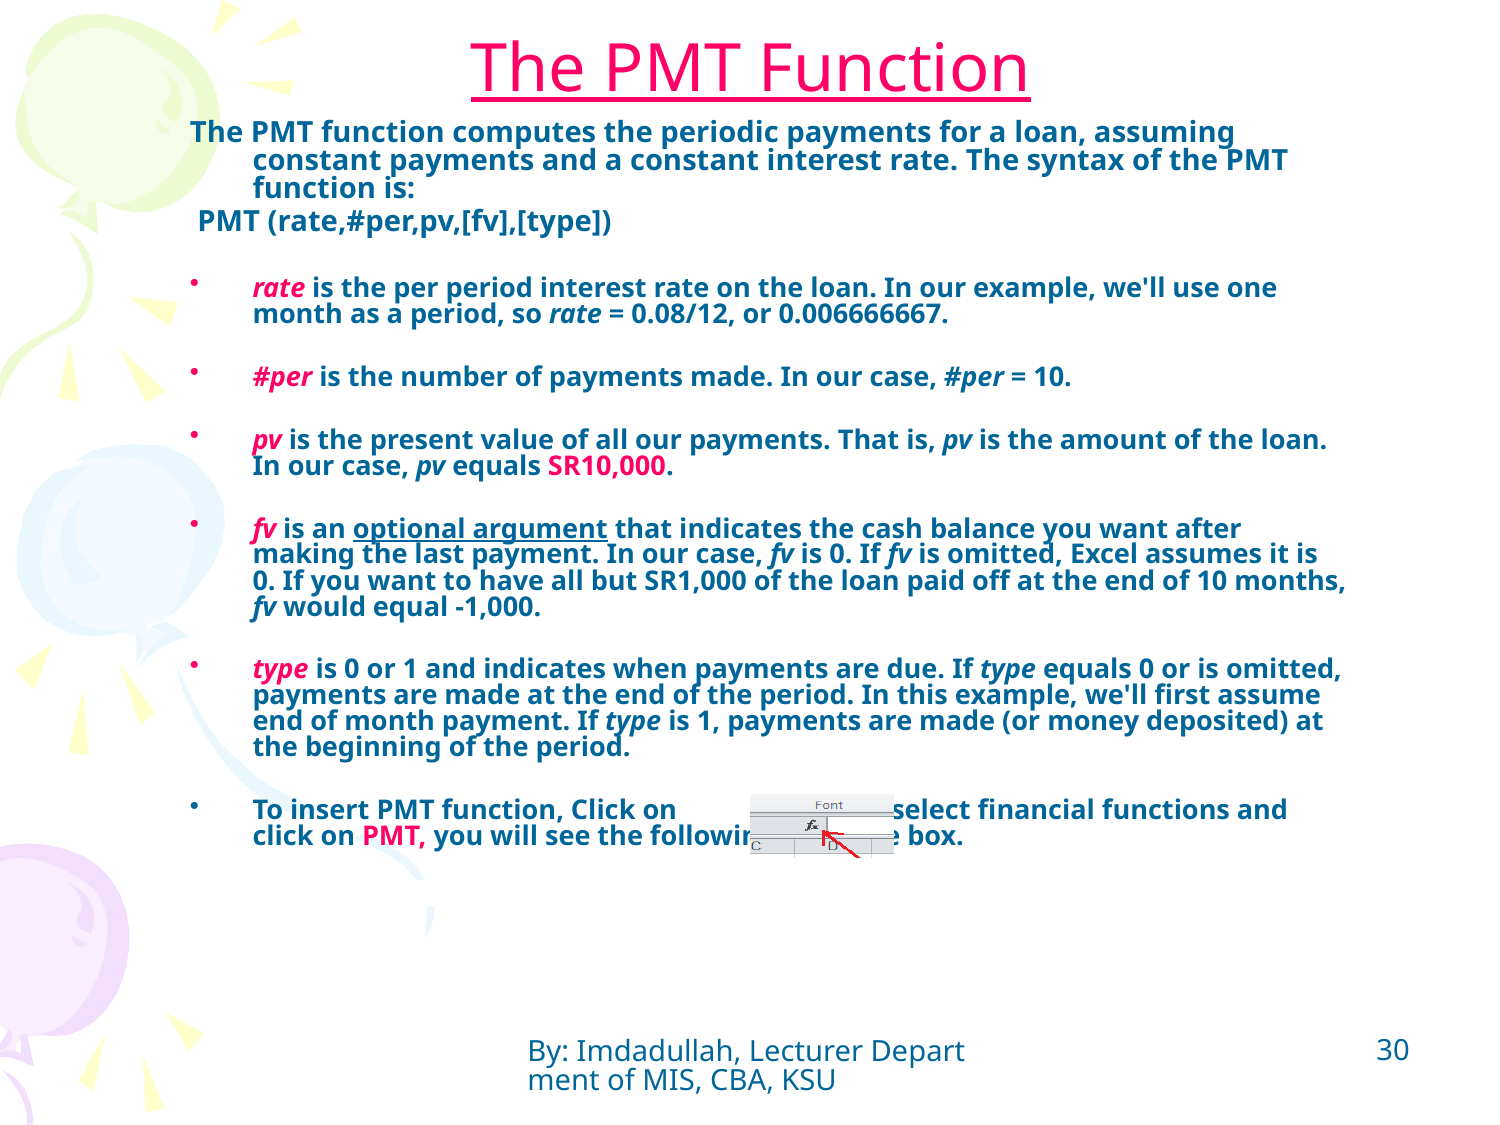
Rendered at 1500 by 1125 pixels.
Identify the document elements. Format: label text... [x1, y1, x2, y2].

list The PMT function computes the periodic payments for a loan, assuming constant payments and a constant interest rate. The syntax of the PMT function is: PMT (rate,#per,pv,[fv],[type]) rate is the per period interest rate on the loan. In our example, we'll use one month as a period, so rate = 0.08/12, or 0.006666667. #per is the number of payments made. In our case, #per = 10. pv is the present value of all our payments. That is, pv is the amount of the loan. In our case, pv equals SR10,000. fv is an optional argument that indicates the cash balance you want after making the last payment. In our case, fv is 0. If fv is omitted, Excel assumes it is 0. If you want to have all but SR1,000 of the loan paid off at the end of 10 months, fv would equal -1,000. type is 0 or 1 and indicates when payments are due. If type equals 0 or is omitted, payments are made at the end of the period. In this example, we'll first assume end of month payment. If type is 1, payments are made (or money deposited) at the beginning of the period. To insert PMT function, Click on Then select financial functions and click on PMT, you will see the following dialogue box. [174, 113, 1363, 913]
slide_number 30 [1074, 1023, 1426, 1100]
footer By: Imdadullah, Lecturer Department of MIS, CBA, KSU [512, 1024, 988, 1101]
title The PMT Function [74, 24, 1428, 113]
picture [749, 794, 894, 858]
